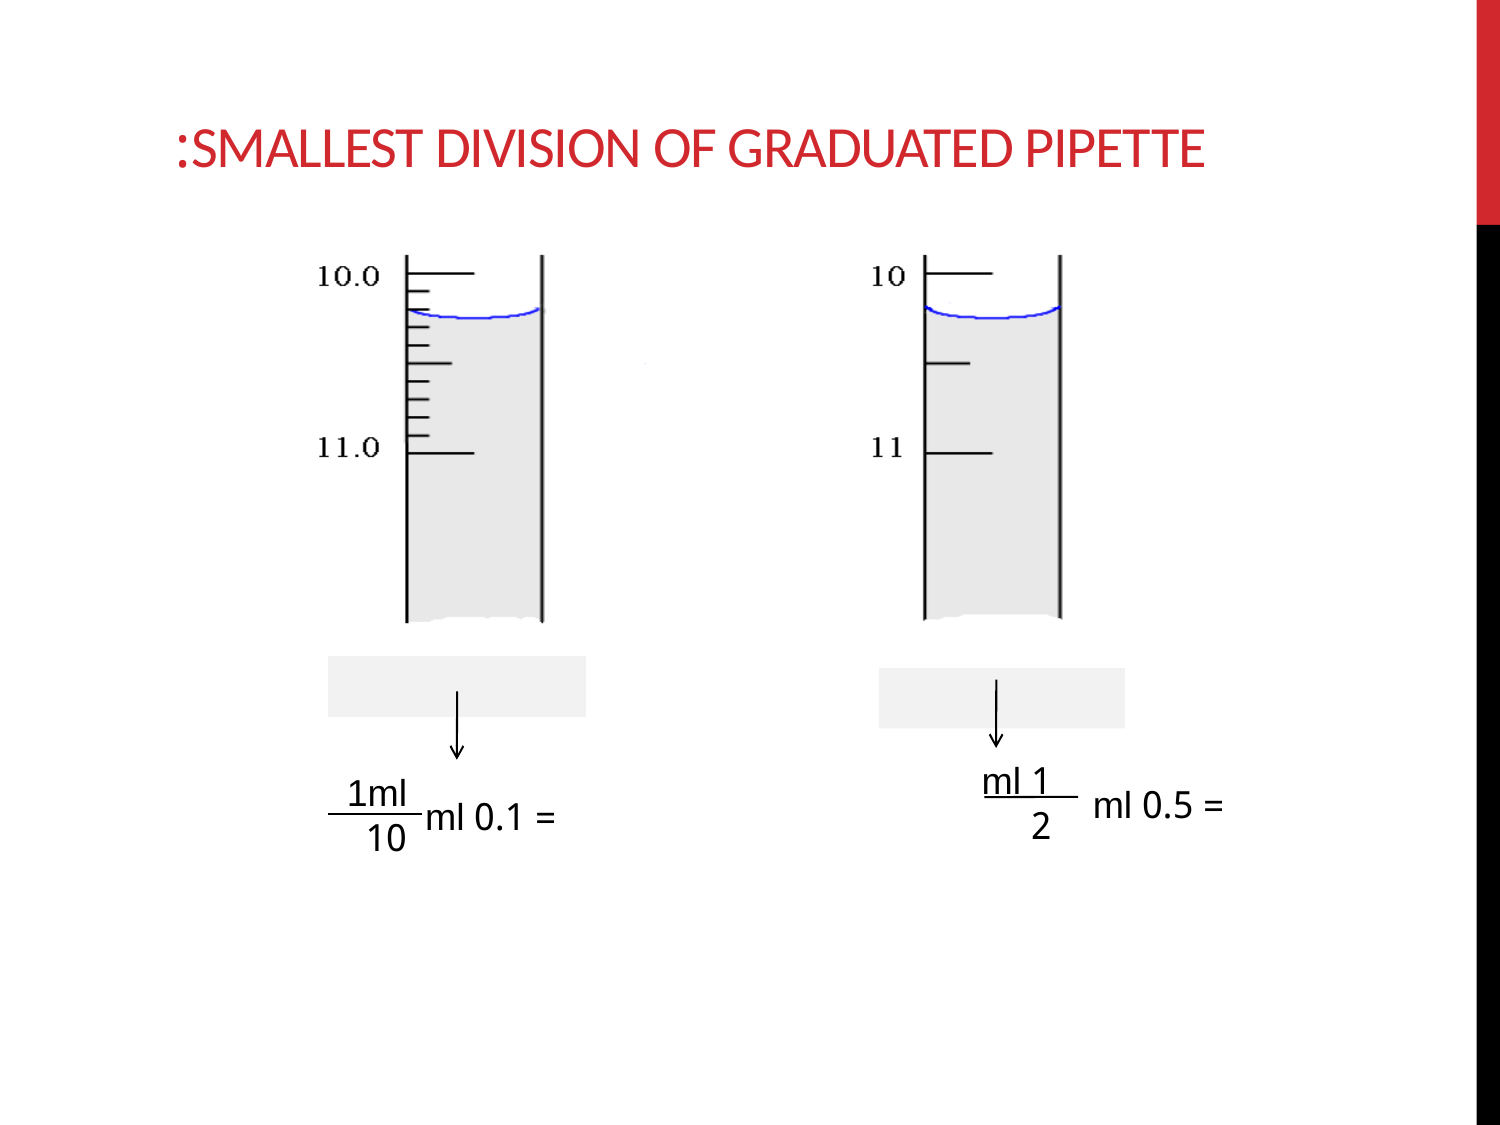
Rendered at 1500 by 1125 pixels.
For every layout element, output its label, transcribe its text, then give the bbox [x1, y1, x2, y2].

text_box 1 ml 2 [890, 749, 1067, 855]
text_box 1ml 10 [328, 816, 422, 867]
text_box = 0.5 ml [1078, 773, 1266, 834]
text_box = 0.1 ml [410, 785, 610, 845]
picture [257, 233, 1156, 716]
text_box [998, 721, 1125, 729]
text_box [878, 721, 995, 729]
text_box Smallest division of graduated pipette: [159, 101, 1247, 220]
text_box 1ml 10 [328, 761, 422, 813]
